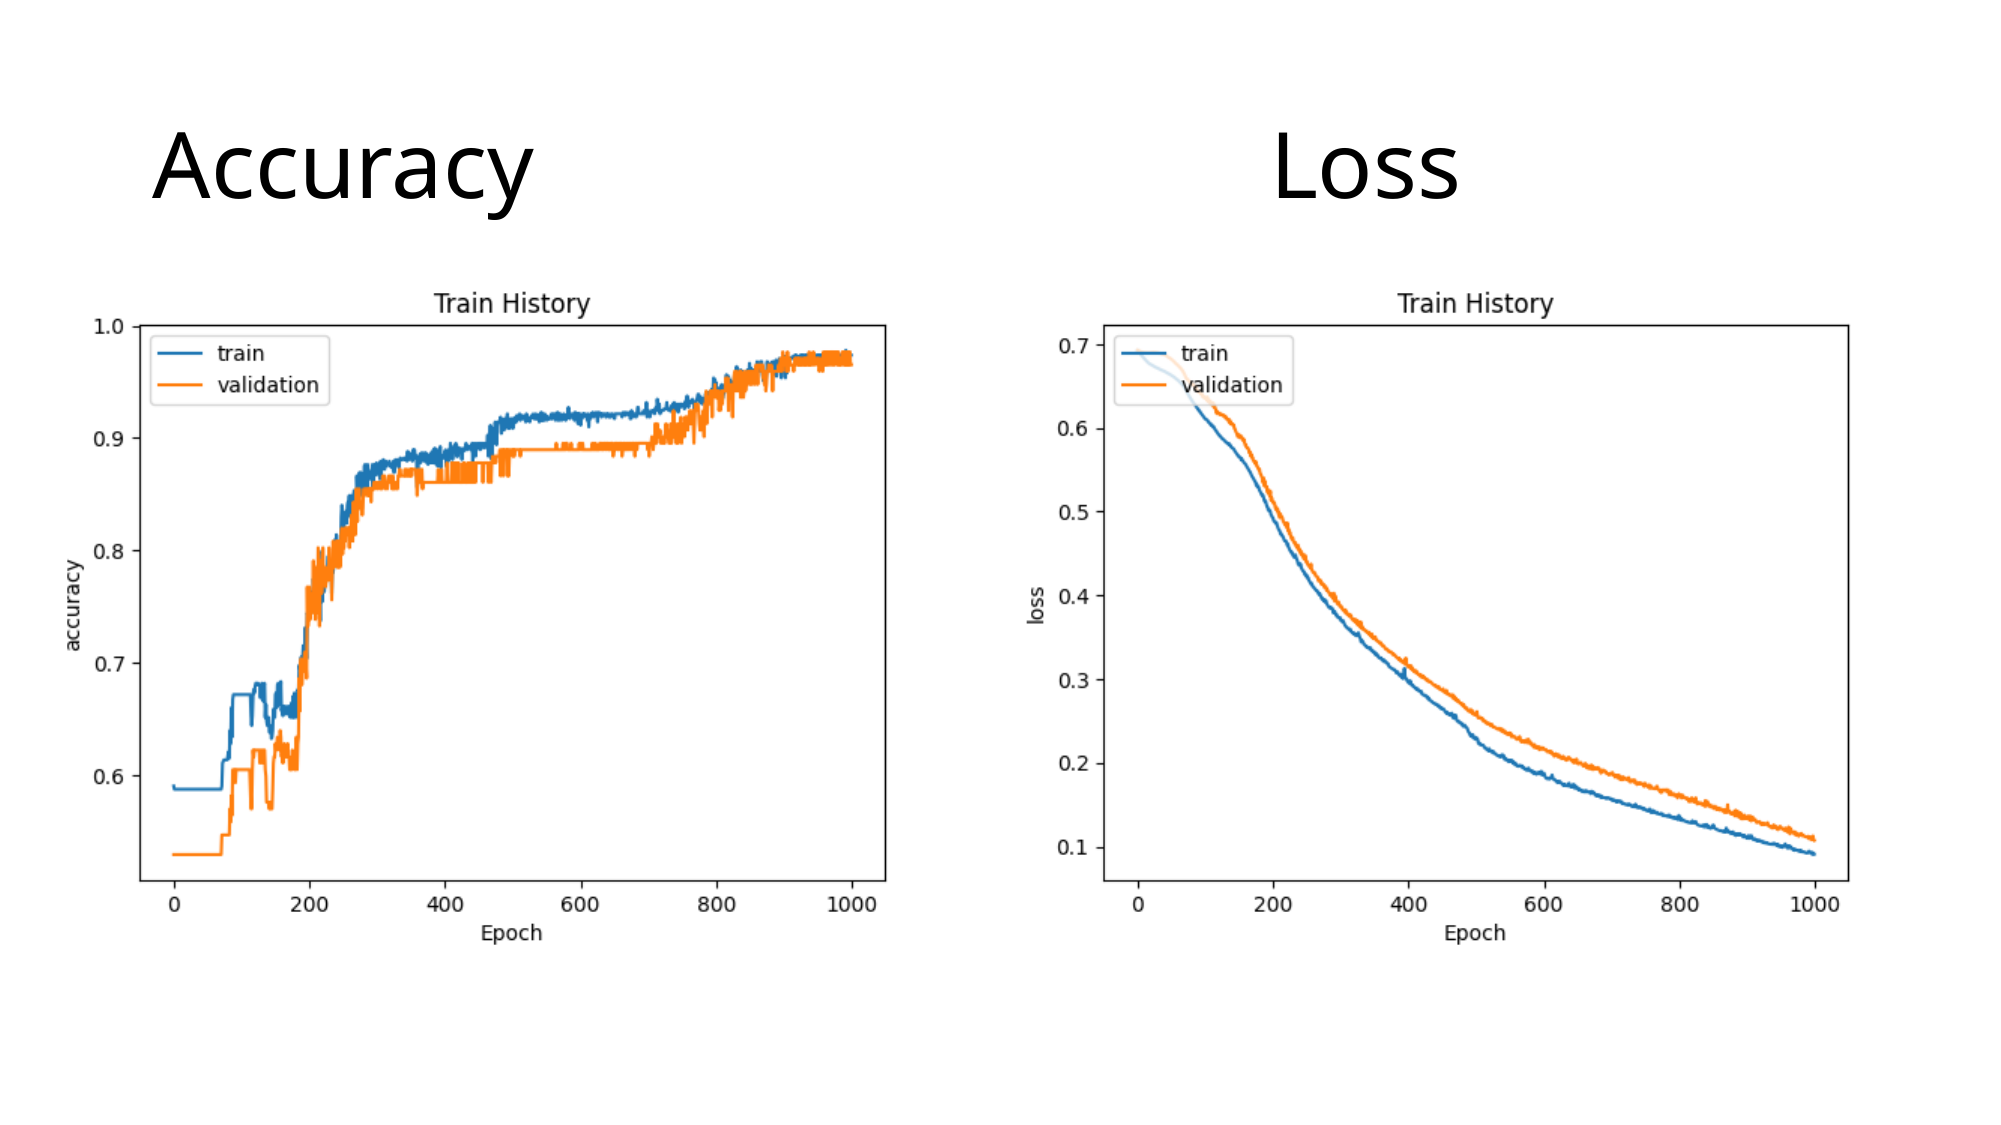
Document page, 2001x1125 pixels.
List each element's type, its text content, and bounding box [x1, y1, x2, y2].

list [48, 277, 900, 960]
picture [1011, 277, 1863, 960]
title Accuracy Loss [137, 59, 1863, 278]
